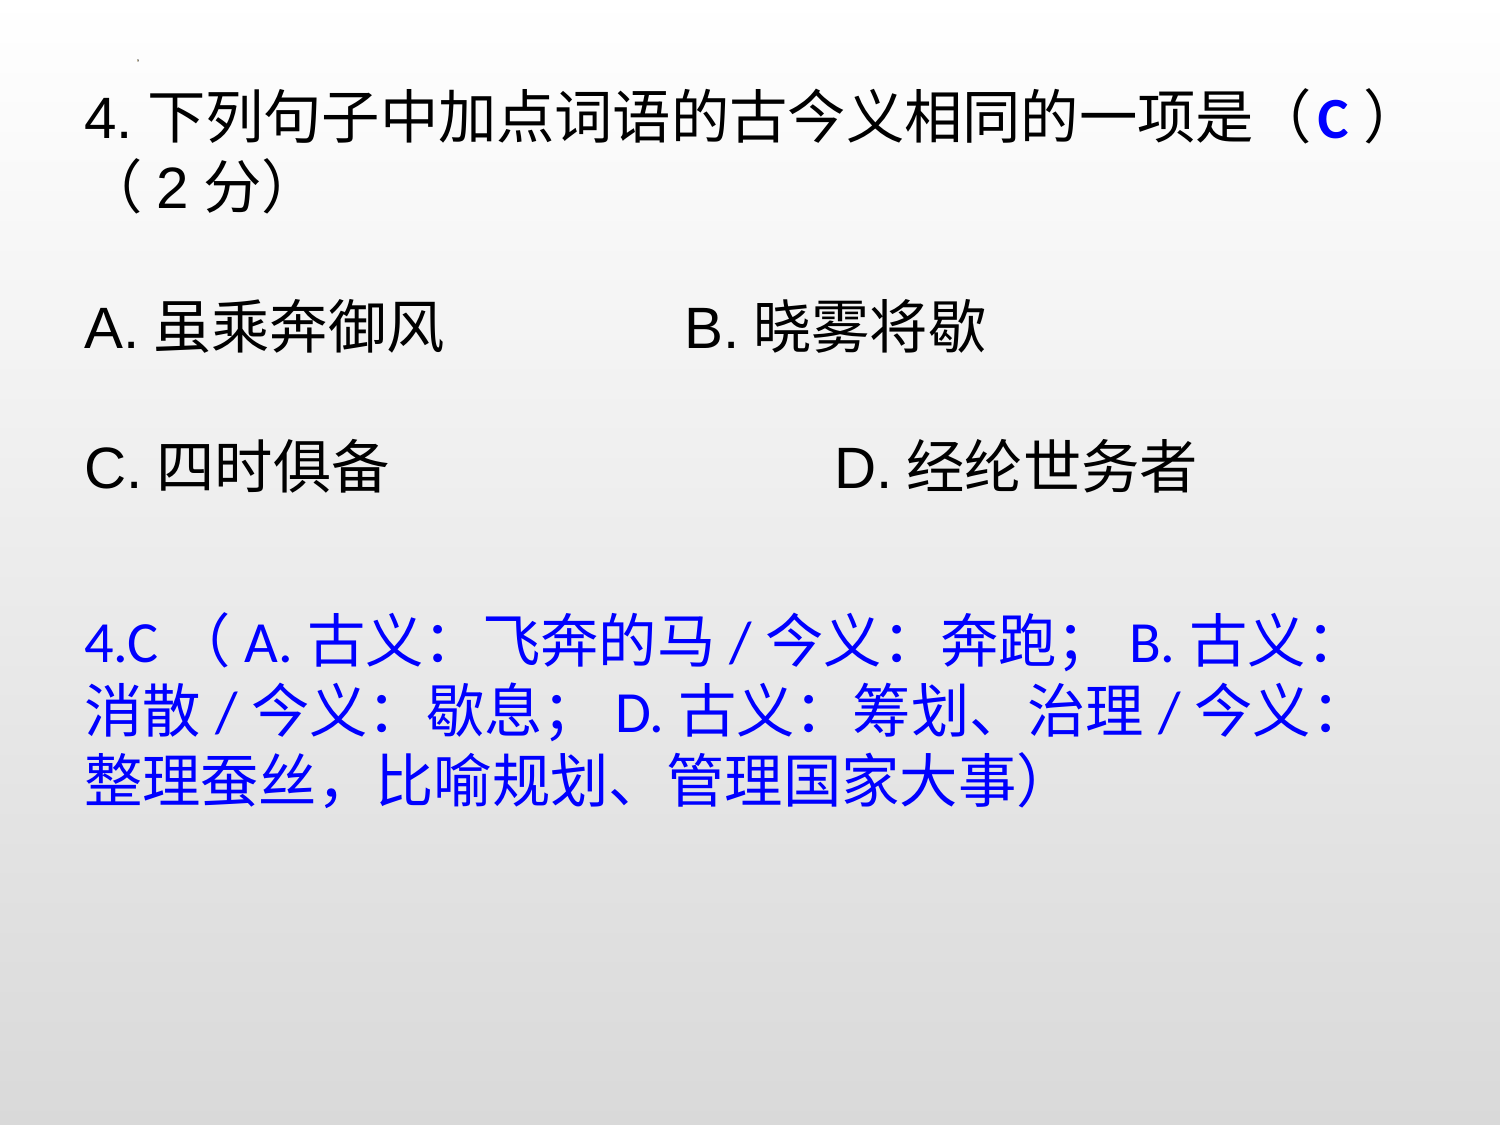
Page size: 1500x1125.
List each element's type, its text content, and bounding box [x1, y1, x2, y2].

text_box C [1302, 73, 1398, 158]
text_box 4.C（A.古义：飞奔的马/今义：奔跑；B.古义：消散/今义：歇息；D.古义：筹划、治理/今义：整理蚕丝，比喻规划、管理国家大事） [69, 596, 1398, 822]
text_box 4.下列句子中加点词语的古今义相同的一项是（ ）（2分） A.虽乘奔御风 B.晓雾将歇 C.四时俱备 D.经纶世务者 [69, 73, 1479, 508]
